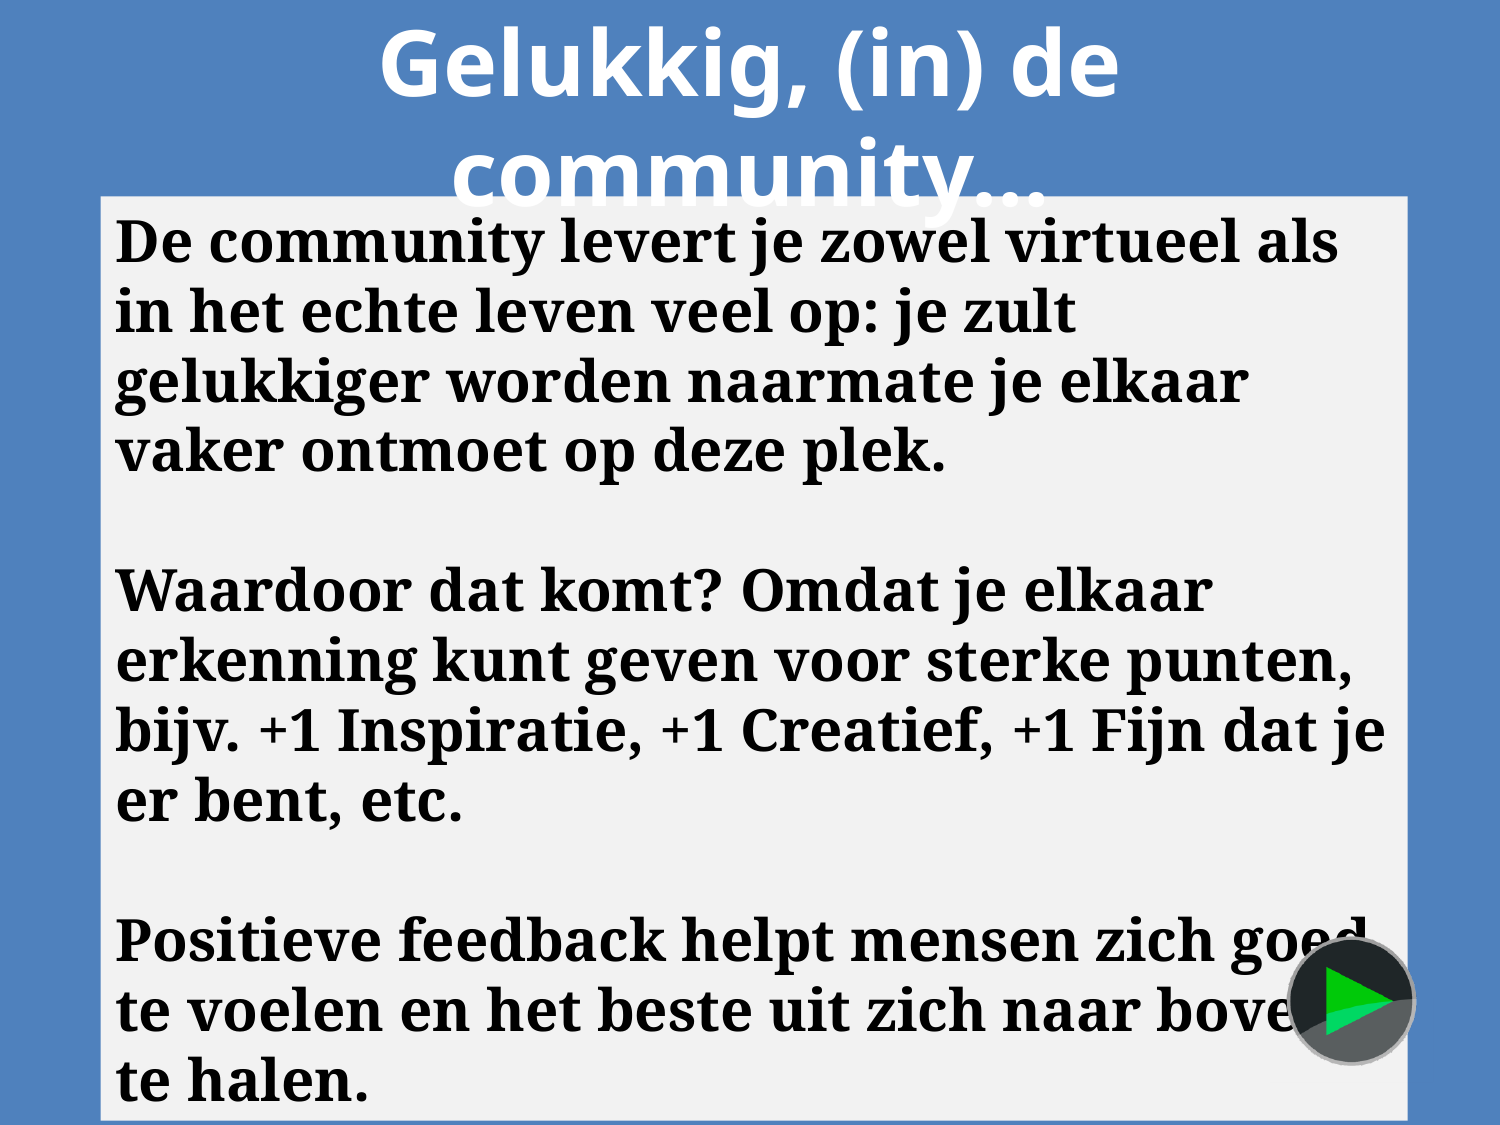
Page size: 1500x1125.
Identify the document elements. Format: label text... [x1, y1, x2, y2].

picture [1269, 917, 1434, 1083]
title Gelukkig, (in) de community… [75, 45, 1425, 185]
text_box De community levert je zowel virtueel als in het echte leven veel op: je zult gelukkiger worden naarmate je elkaar vaker ontmoet op deze plek. Waardoor dat komt? Omdat je elkaar erkenning kunt geven voor sterke punten, bijv. +1 Inspiratie, +1 Creatief, +1 Fijn dat je er bent, etc. Positieve feedback helpt mensen zich goed te voelen en het beste uit zich naar boven te halen. [100, 196, 1408, 1121]
